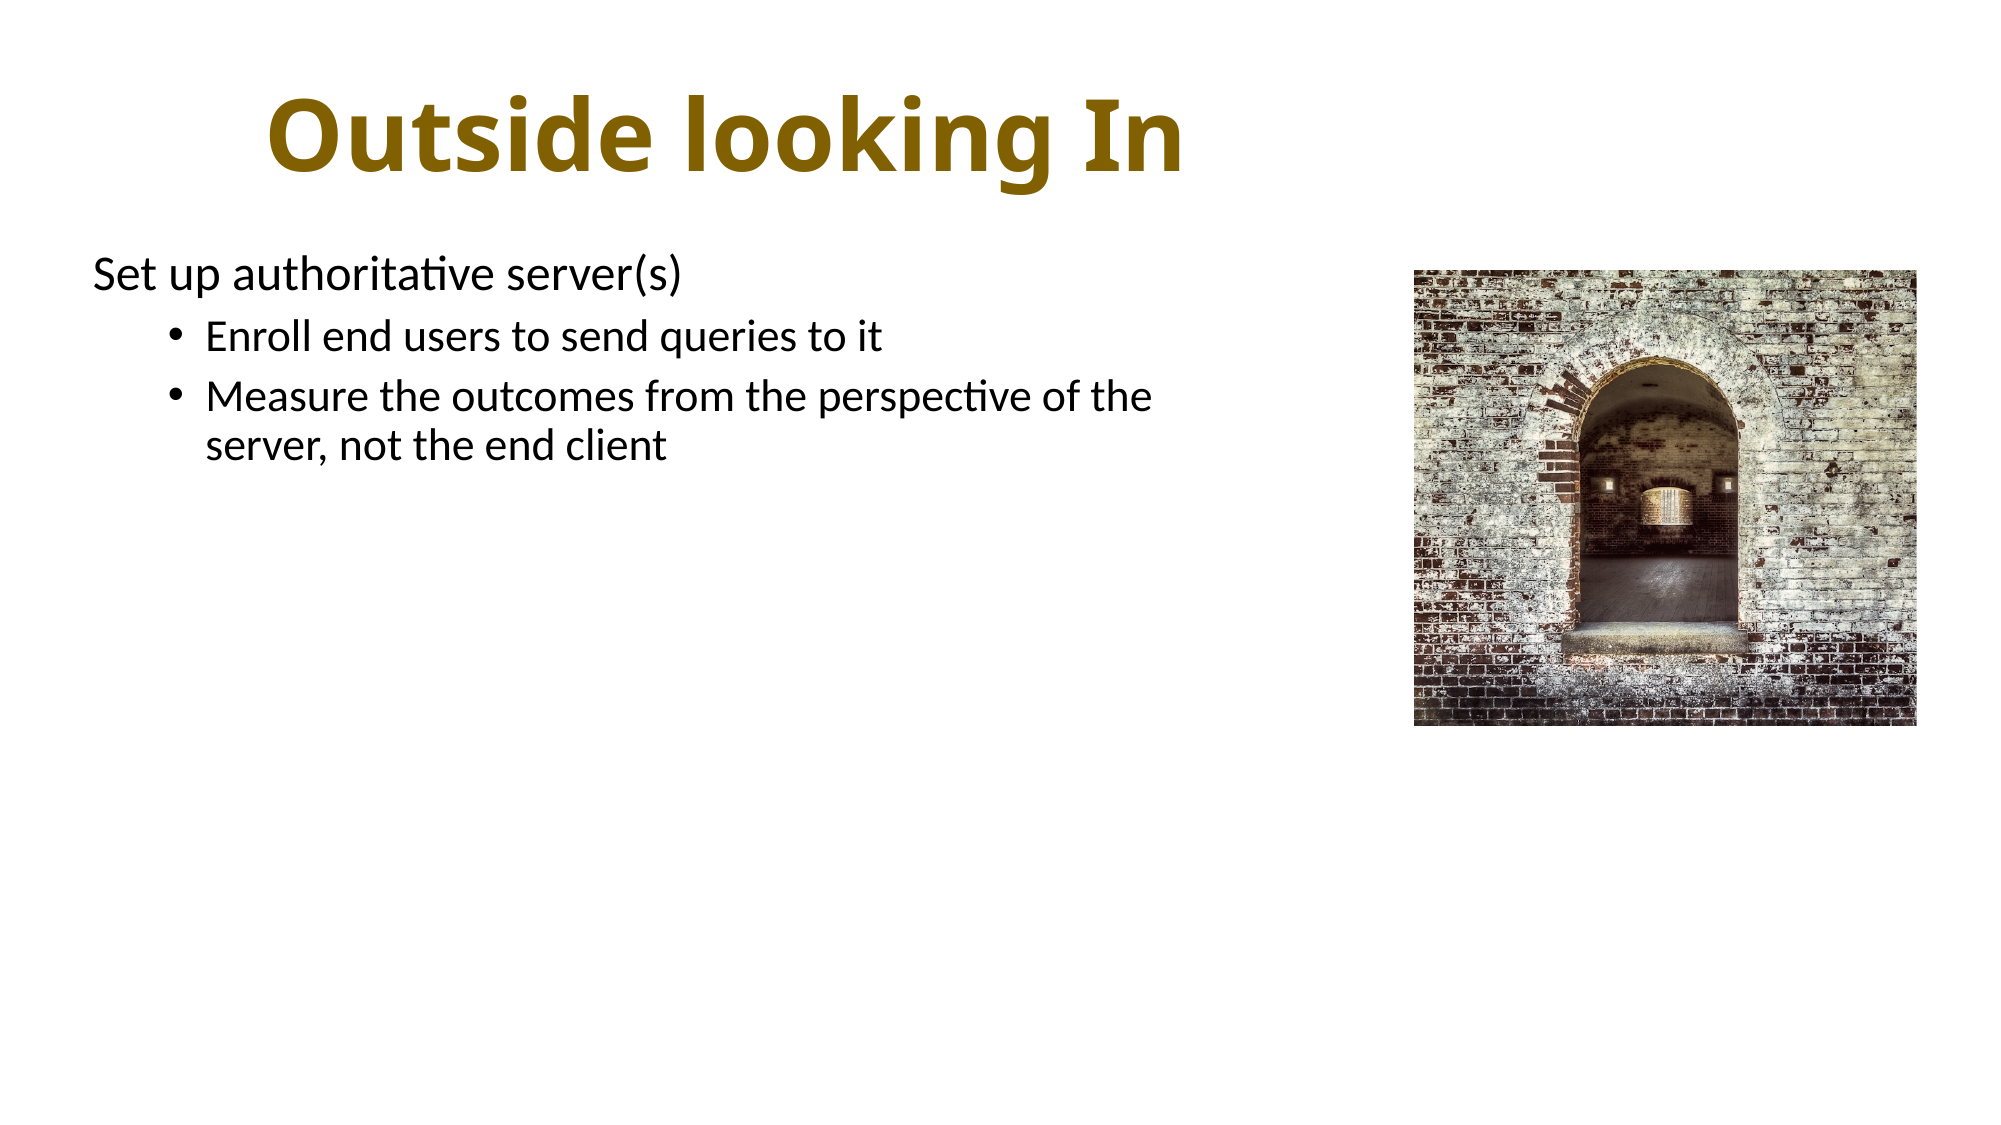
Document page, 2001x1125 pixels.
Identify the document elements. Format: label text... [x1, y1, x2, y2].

list Set up authoritative server(s) Enroll end users to send queries to it Measure the outcomes from the perspective of the server, not the end client [77, 240, 1197, 983]
picture [1412, 269, 1917, 726]
title Outside looking In [249, 45, 1917, 233]
